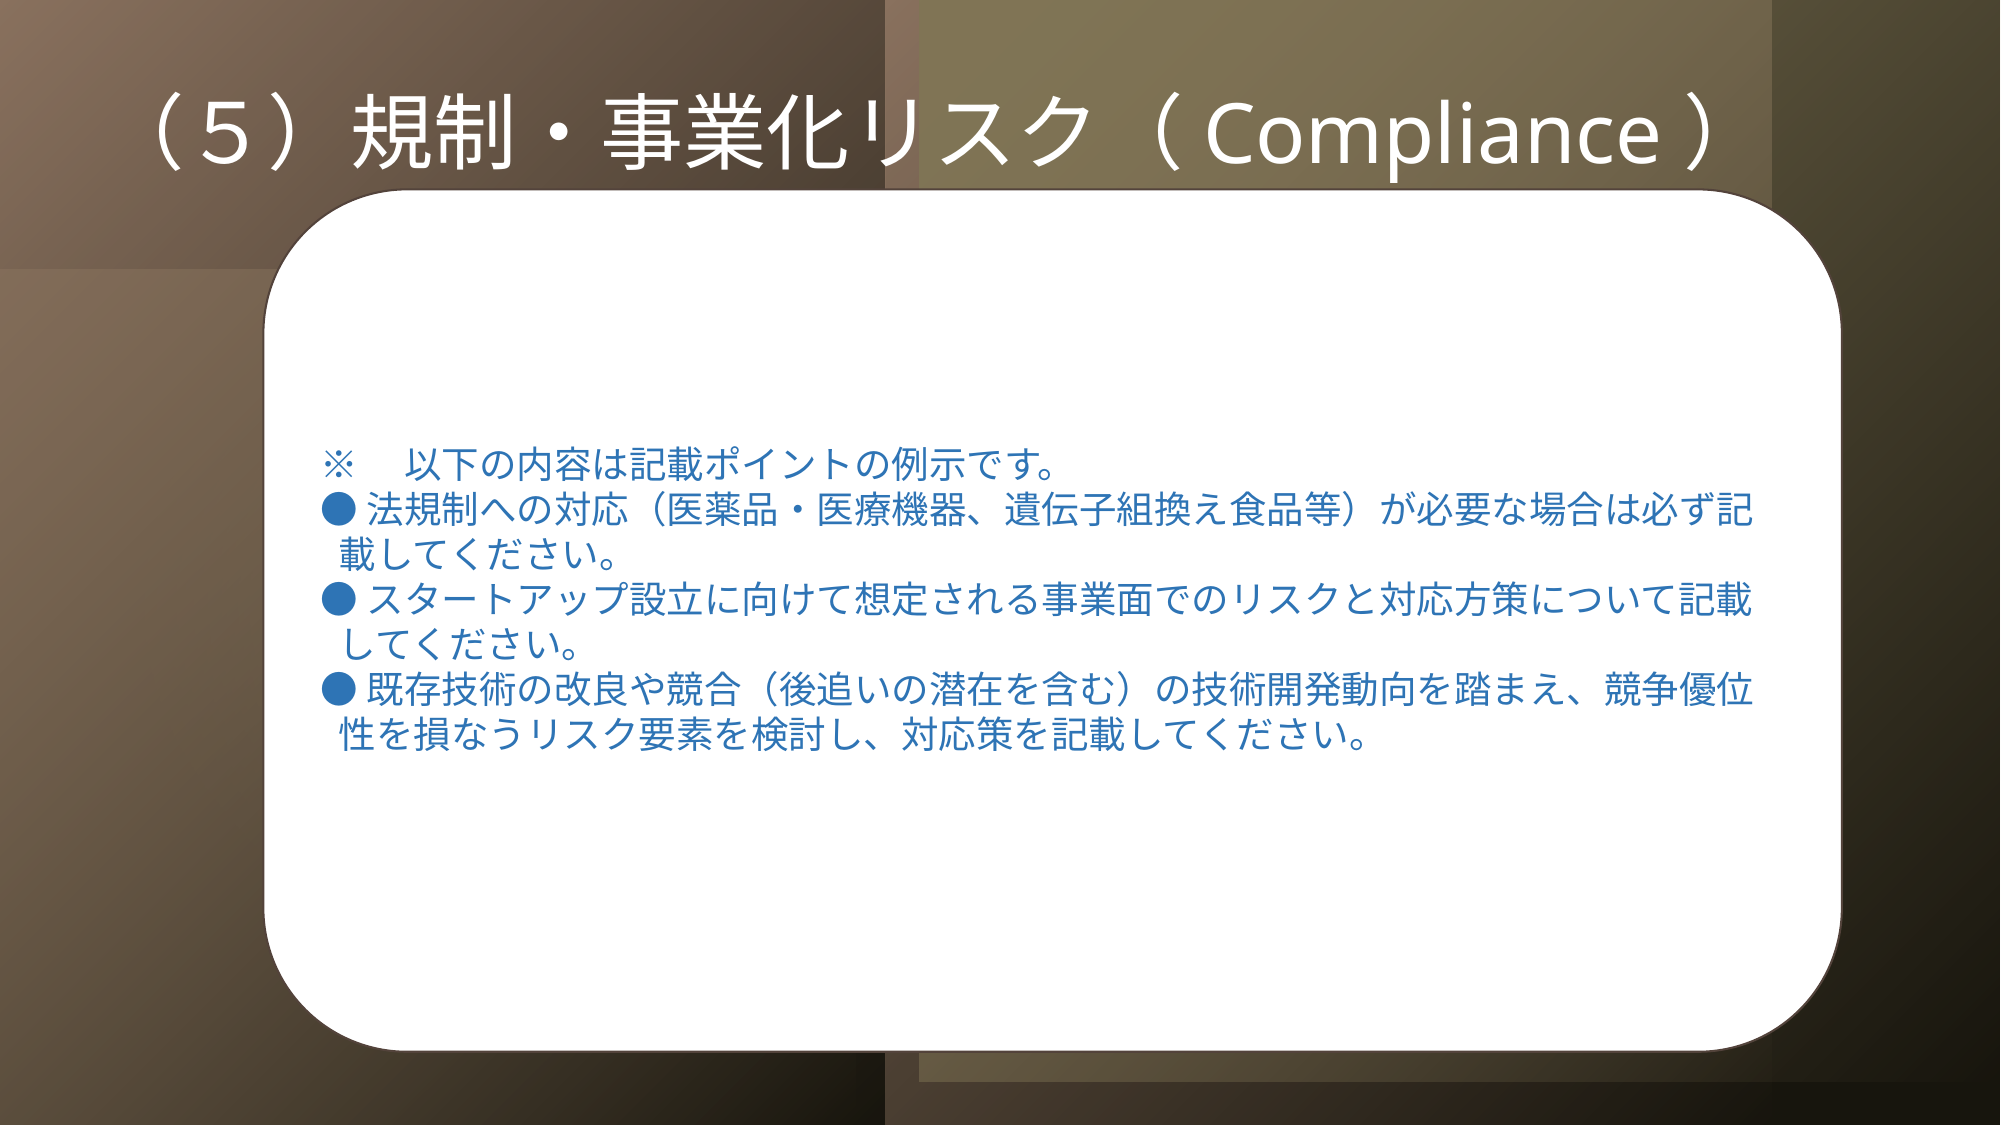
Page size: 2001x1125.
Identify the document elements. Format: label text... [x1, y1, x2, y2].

text_box （５）規制・事業化リスク（Compliance） [86, 73, 1782, 188]
text_box ※ 以下の内容は記載ポイントの例示です。 ●法規制への対応（医薬品・医療機器、遺伝子組換え食品等）が必要な場合は必ず記載してください。 ●スタートアップ設立に向けて想定される事業面でのリスクと対応方策について記載してください。 ●既存技術の改良や競合（後追いの潜在を含む）の技術開発動向を踏まえ、競争優位性を損なうリスク要素を検討し、対応策を記載してください。 [262, 188, 1843, 1053]
